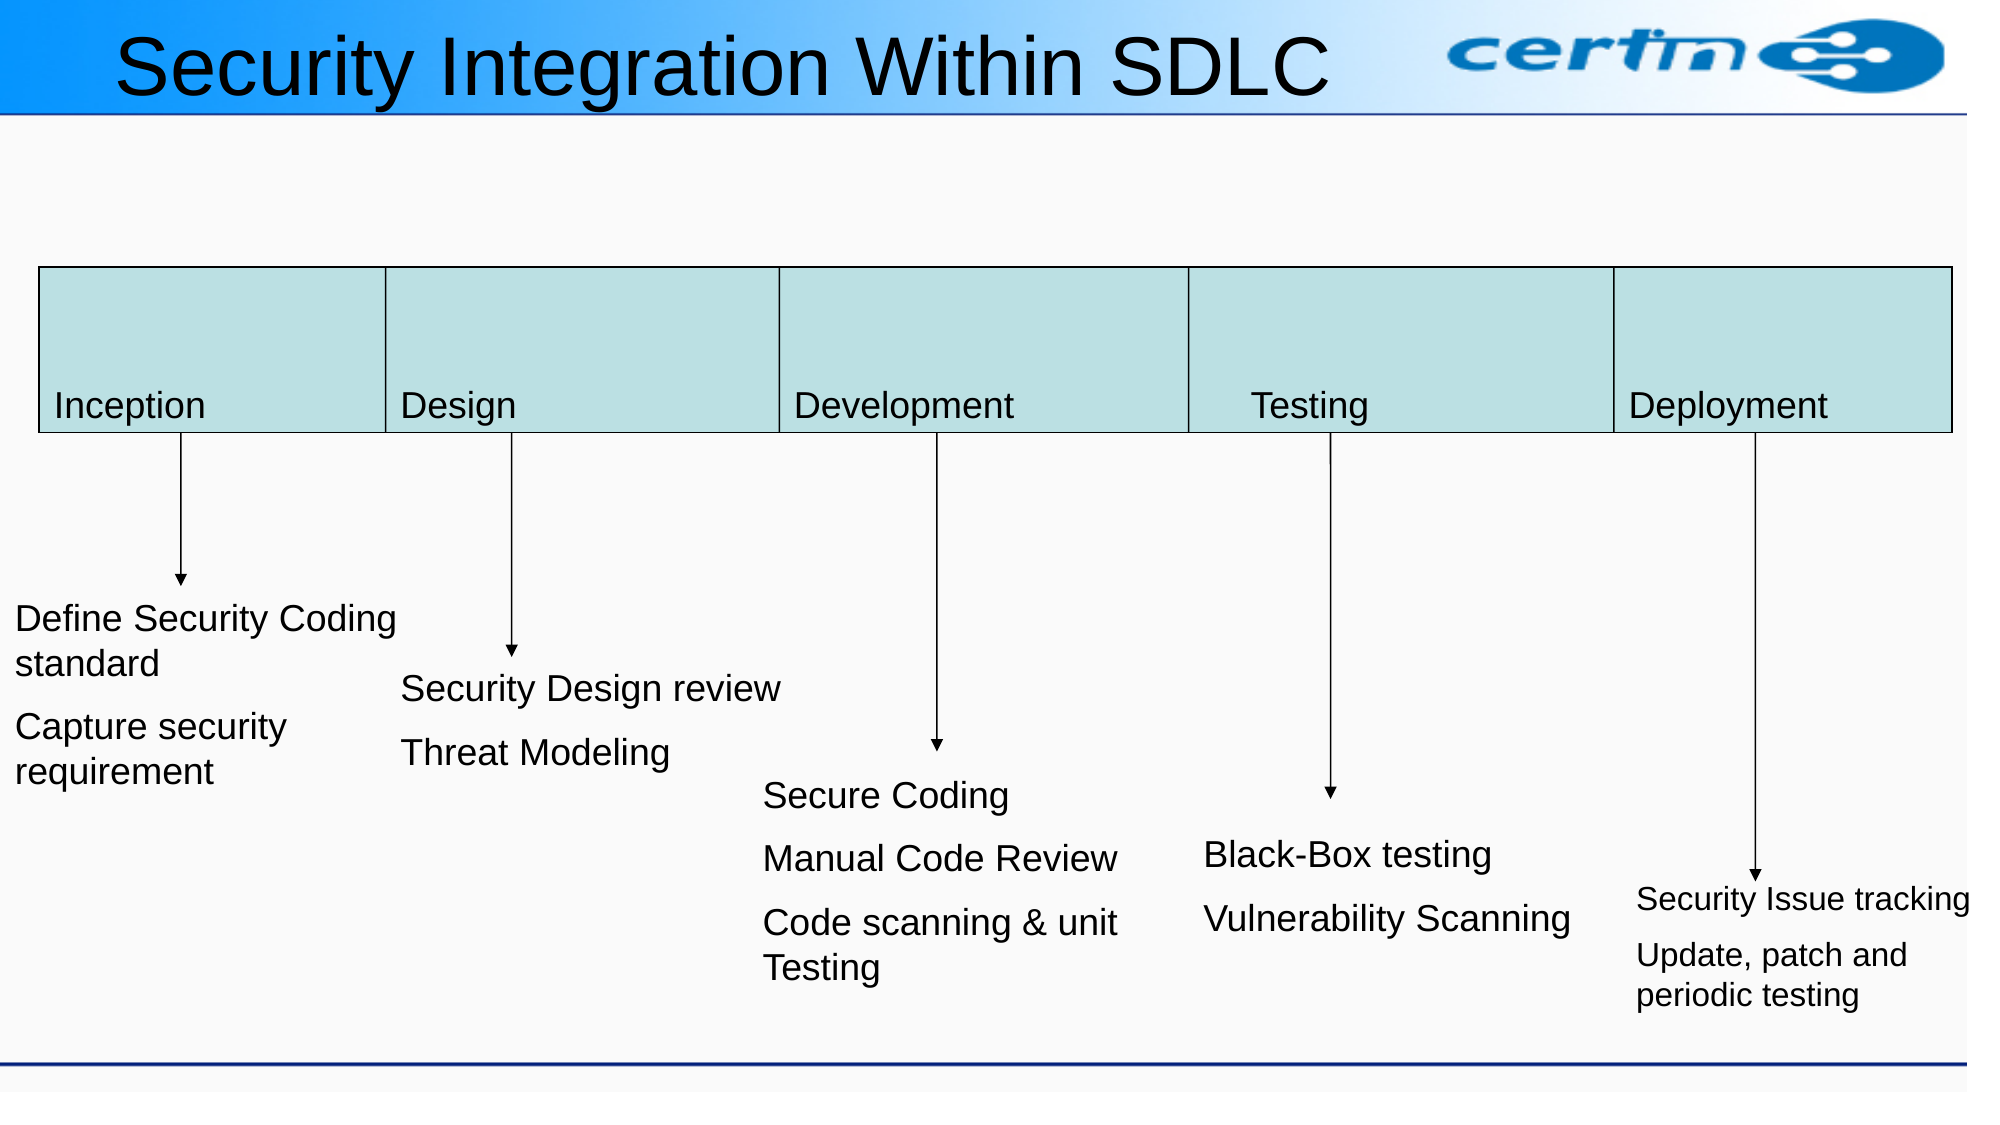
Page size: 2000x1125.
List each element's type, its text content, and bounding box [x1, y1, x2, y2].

text_box Security Design review Threat Modeling [385, 656, 811, 845]
picture [512, 433, 1755, 869]
text_box [930, 432, 944, 752]
text_box [1324, 432, 1337, 799]
text_box [1189, 267, 1613, 433]
text_box Define Security Coding standard Capture security requirement [0, 586, 426, 800]
picture [181, 433, 511, 656]
title Security Integration Within SDLC [99, 0, 1900, 126]
text_box [39, 267, 385, 433]
text_box Deployment [1613, 373, 1929, 434]
text_box [505, 432, 518, 656]
text_box Inception [39, 373, 354, 434]
text_box [1614, 267, 1953, 433]
text_box Design [385, 373, 701, 434]
text_box Security Issue tracking Update, patch and periodic testing [1621, 869, 2000, 1021]
text_box Black-Box testing Vulnerability Scanning [1188, 822, 1661, 946]
text_box Secure Coding Manual Code Review Code scanning & unit Testing [747, 763, 1221, 996]
picture [0, 0, 1967, 869]
picture [0, 800, 1967, 1092]
text_box Testing [1235, 373, 1551, 434]
text_box [386, 267, 779, 433]
text_box [780, 267, 1188, 433]
text_box [174, 432, 188, 586]
text_box Development [779, 373, 1095, 434]
